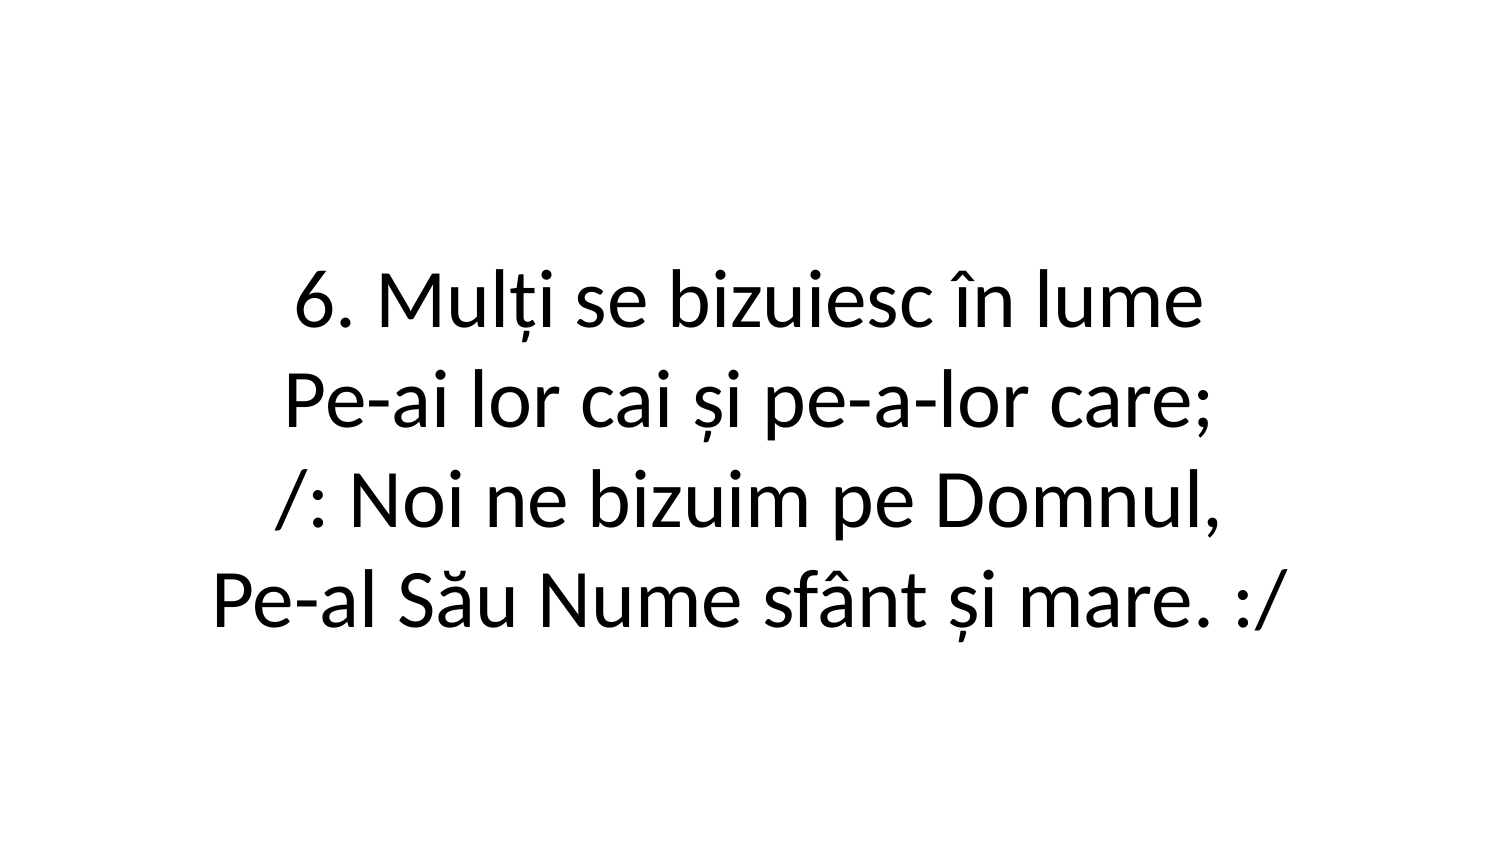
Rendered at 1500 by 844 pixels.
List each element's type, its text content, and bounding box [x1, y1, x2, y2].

text_box 6. Mulți se bizuiesc în lume Pe-ai lor cai și pe-a-lor care; /: Noi ne bizuim pe Domnul, Pe-al Său Nume sfânt și mare. :/ [196, 192, 1304, 652]
